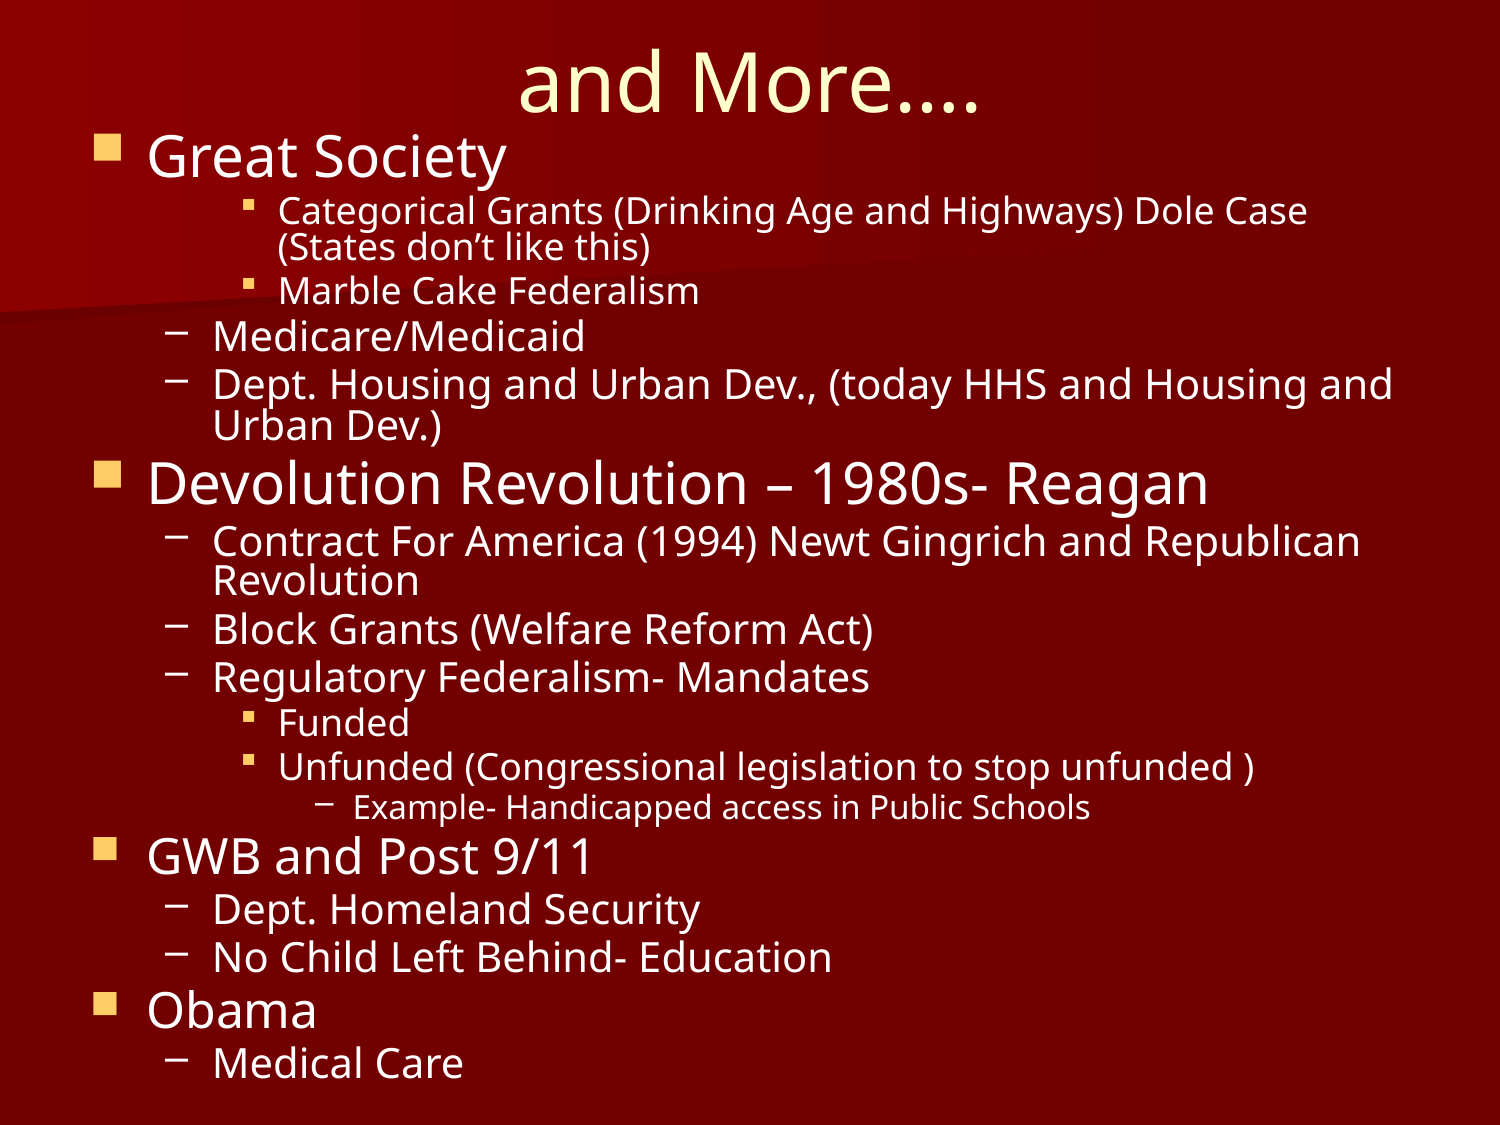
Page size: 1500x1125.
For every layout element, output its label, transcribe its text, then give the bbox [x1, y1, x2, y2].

list Great Society Categorical Grants (Drinking Age and Highways) Dole Case (States don’t like this) Marble Cake Federalism Medicare/Medicaid Dept. Housing and Urban Dev., (today HHS and Housing and Urban Dev.) Devolution Revolution – 1980s- Reagan Contract For America (1994) Newt Gingrich and Republican Revolution Block Grants (Welfare Reform Act) Regulatory Federalism- Mandates Funded Unfunded (Congressional legislation to stop unfunded ) Example- Handicapped access in Public Schools GWB and Post 9/11 Dept. Homeland Security No Child Left Behind- Education Obama Medical Care [74, 124, 1426, 1076]
title and More…. [74, 44, 1426, 113]
